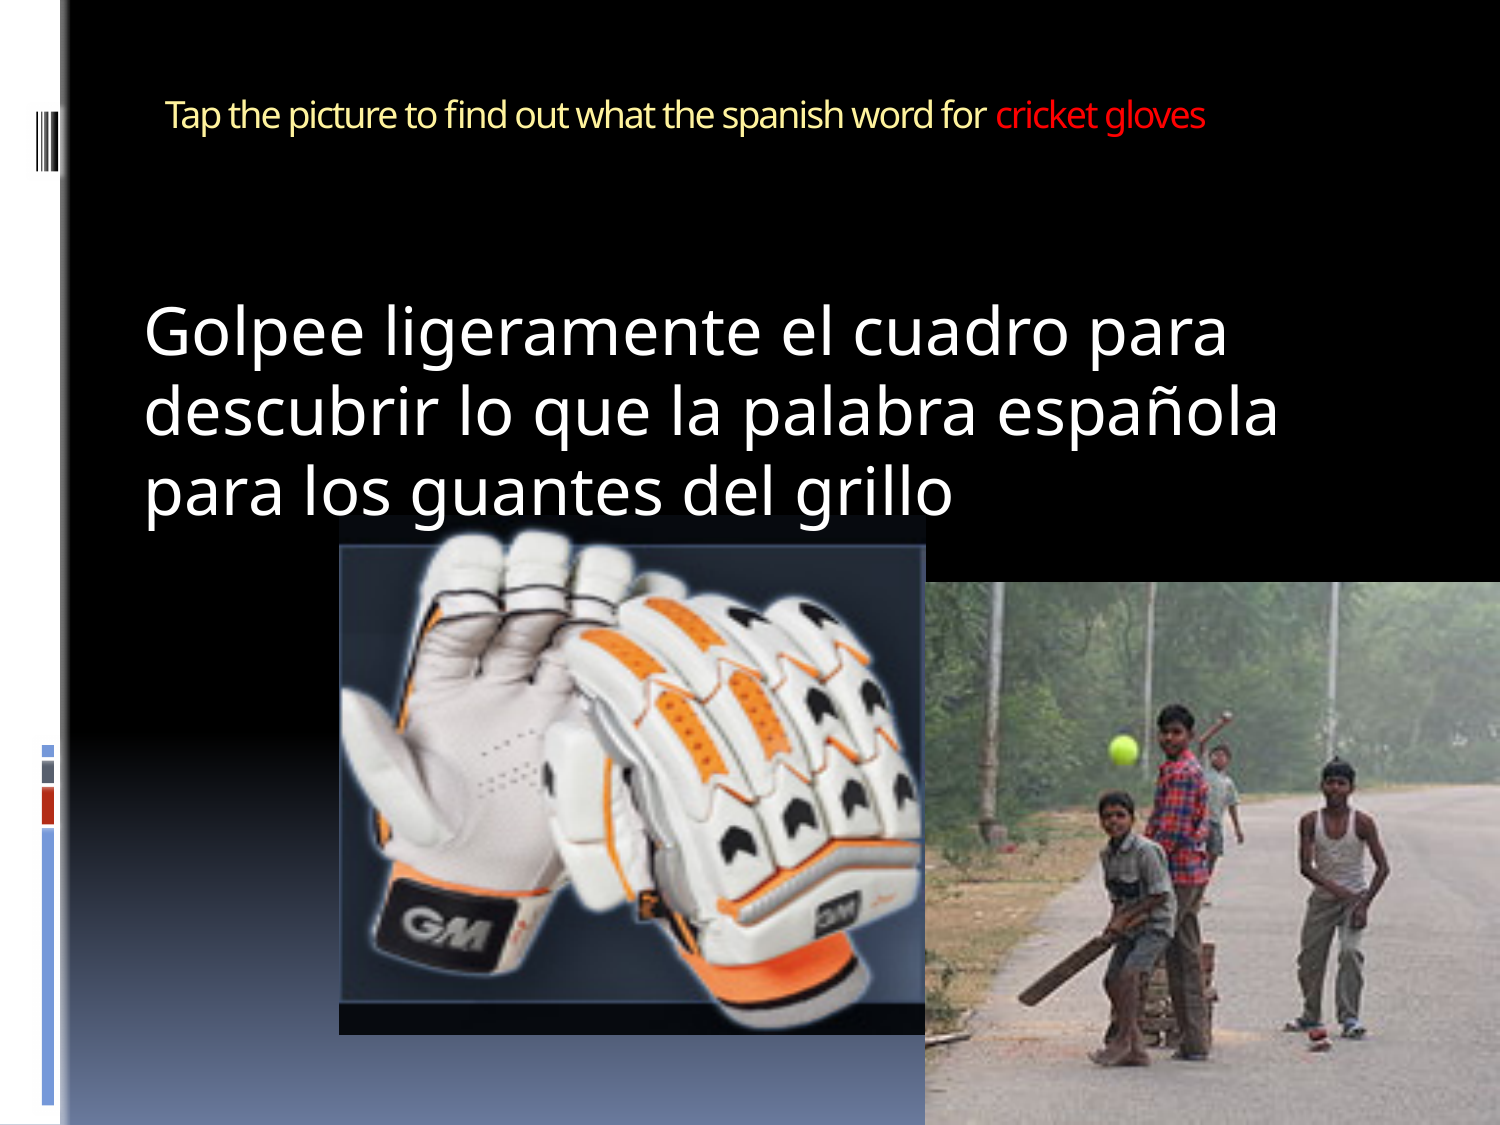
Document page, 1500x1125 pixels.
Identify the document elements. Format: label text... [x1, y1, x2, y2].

title Tap the picture to find out what the spanish word for cricket gloves [150, 83, 1425, 234]
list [339, 515, 927, 1035]
text_box Golpee ligeramente el cuadro para descubrir lo que la palabra española para los guantes del grillo [128, 281, 1407, 536]
picture [925, 581, 1500, 1125]
